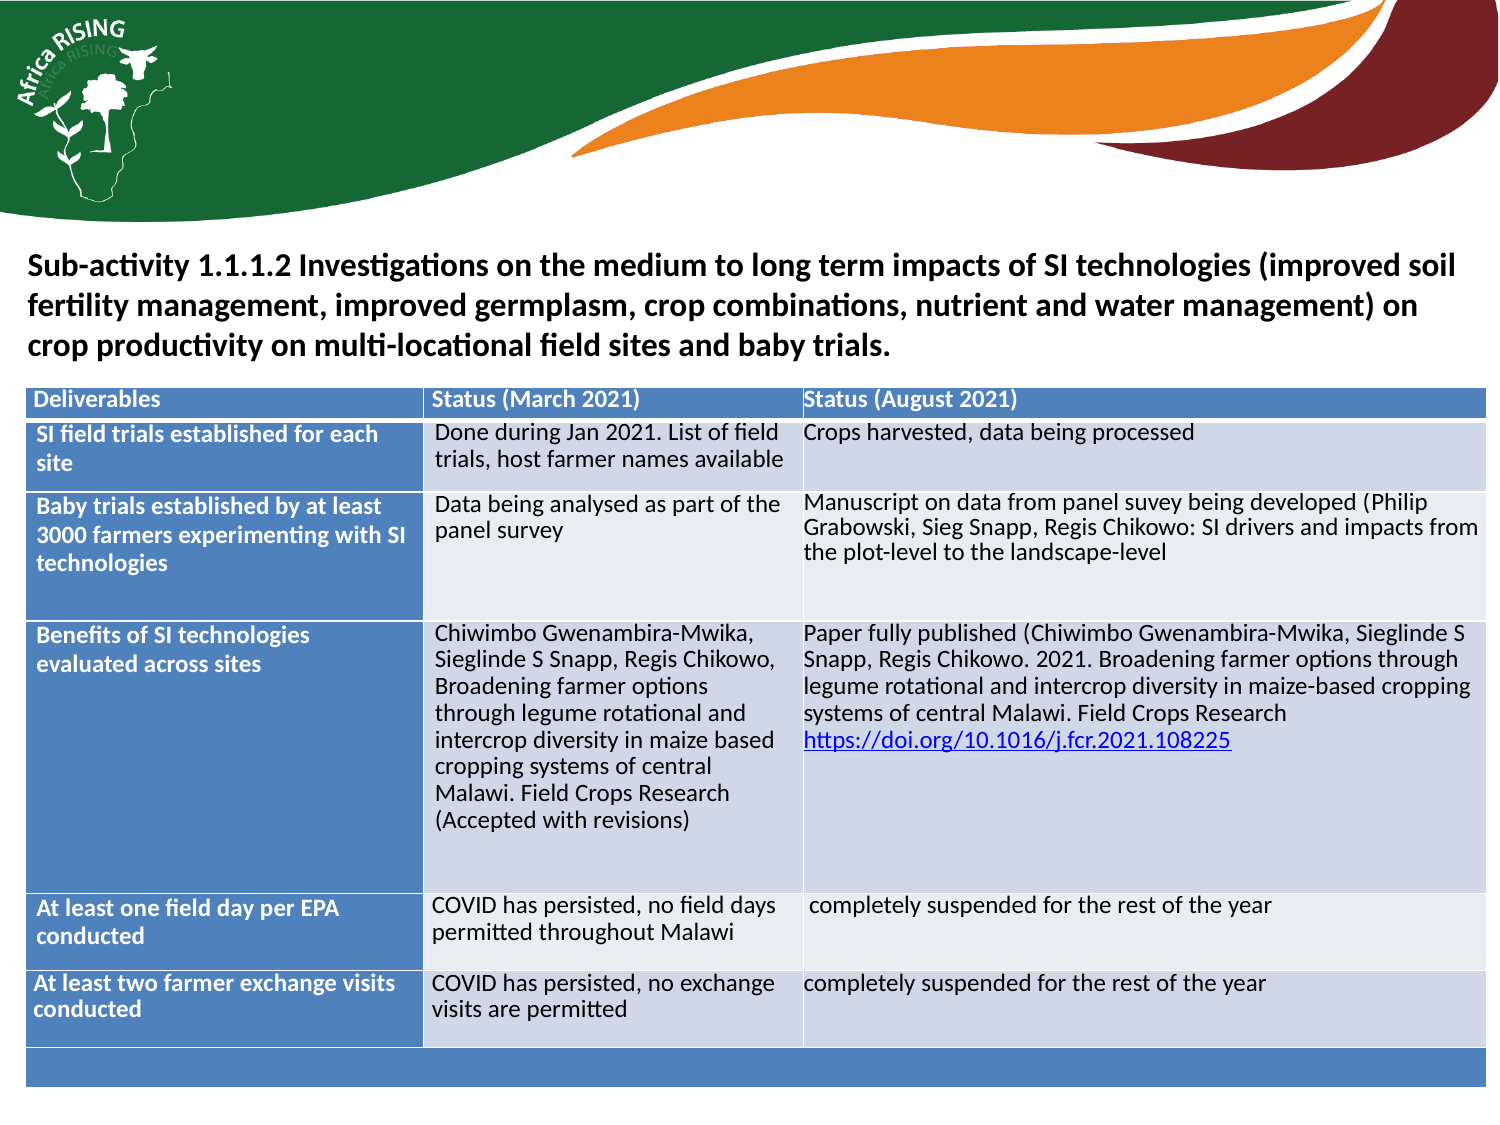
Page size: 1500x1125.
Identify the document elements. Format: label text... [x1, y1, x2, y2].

table_cell Crops harvested, data being processed [804, 423, 1486, 491]
table_cell Chiwimbo Gwenambira-Mwika, Sieglinde S Snapp, Regis Chikowo, Broadening farmer options through legume rotational and intercrop diversity in maize based cropping systems of central Malawi. Field Crops Research (Accepted with revisions) [424, 622, 803, 893]
table_cell completely suspended for the rest of the year [804, 971, 1486, 1047]
text_box Sub-activity 1.1.1.2 Investigations on the medium to long term impacts of SI technologies (improved soil fertility management, improved germplasm, crop combinations, nutrient and water management) on crop productivity on multi-locational field sites and baby trials. [12, 235, 1475, 371]
table_cell Paper fully published (Chiwimbo Gwenambira-Mwika, Sieglinde S Snapp, Regis Chikowo. 2021. Broadening farmer options through legume rotational and intercrop diversity in maize-based cropping systems of central Malawi. Field Crops Research https://doi.org/10.1016/j.fcr.2021.108225 [804, 622, 1486, 893]
table_cell completely suspended for the rest of the year [804, 894, 1486, 970]
table_header Deliverables [26, 388, 423, 418]
table_cell Baby trials established by at least 3000 farmers experimenting with SI technologies [26, 493, 423, 620]
picture [0, 0, 1499, 222]
table_cell Manuscript on data from panel suvey being developed (Philip Grabowski, Sieg Snapp, Regis Chikowo: SI drivers and impacts from the plot-level to the landscape-level [804, 493, 1486, 620]
table_header Status (August 2021) [804, 388, 1486, 418]
table_cell [26, 1048, 1486, 1087]
table_cell At least one field day per EPA conducted [26, 894, 423, 970]
table_cell Data being analysed as part of the panel survey [424, 493, 803, 620]
table_cell COVID has persisted, no exchange visits are permitted [424, 971, 803, 1047]
table_header Status (March 2021) [424, 388, 803, 418]
table_cell SI field trials established for each site [26, 423, 423, 491]
table_cell Benefits of SI technologies evaluated across sites [26, 622, 423, 893]
table_cell COVID has persisted, no field days permitted throughout Malawi [424, 894, 803, 970]
table_cell Done during Jan 2021. List of field trials, host farmer names available [424, 423, 803, 491]
table_cell At least two farmer exchange visits conducted [26, 971, 423, 1047]
